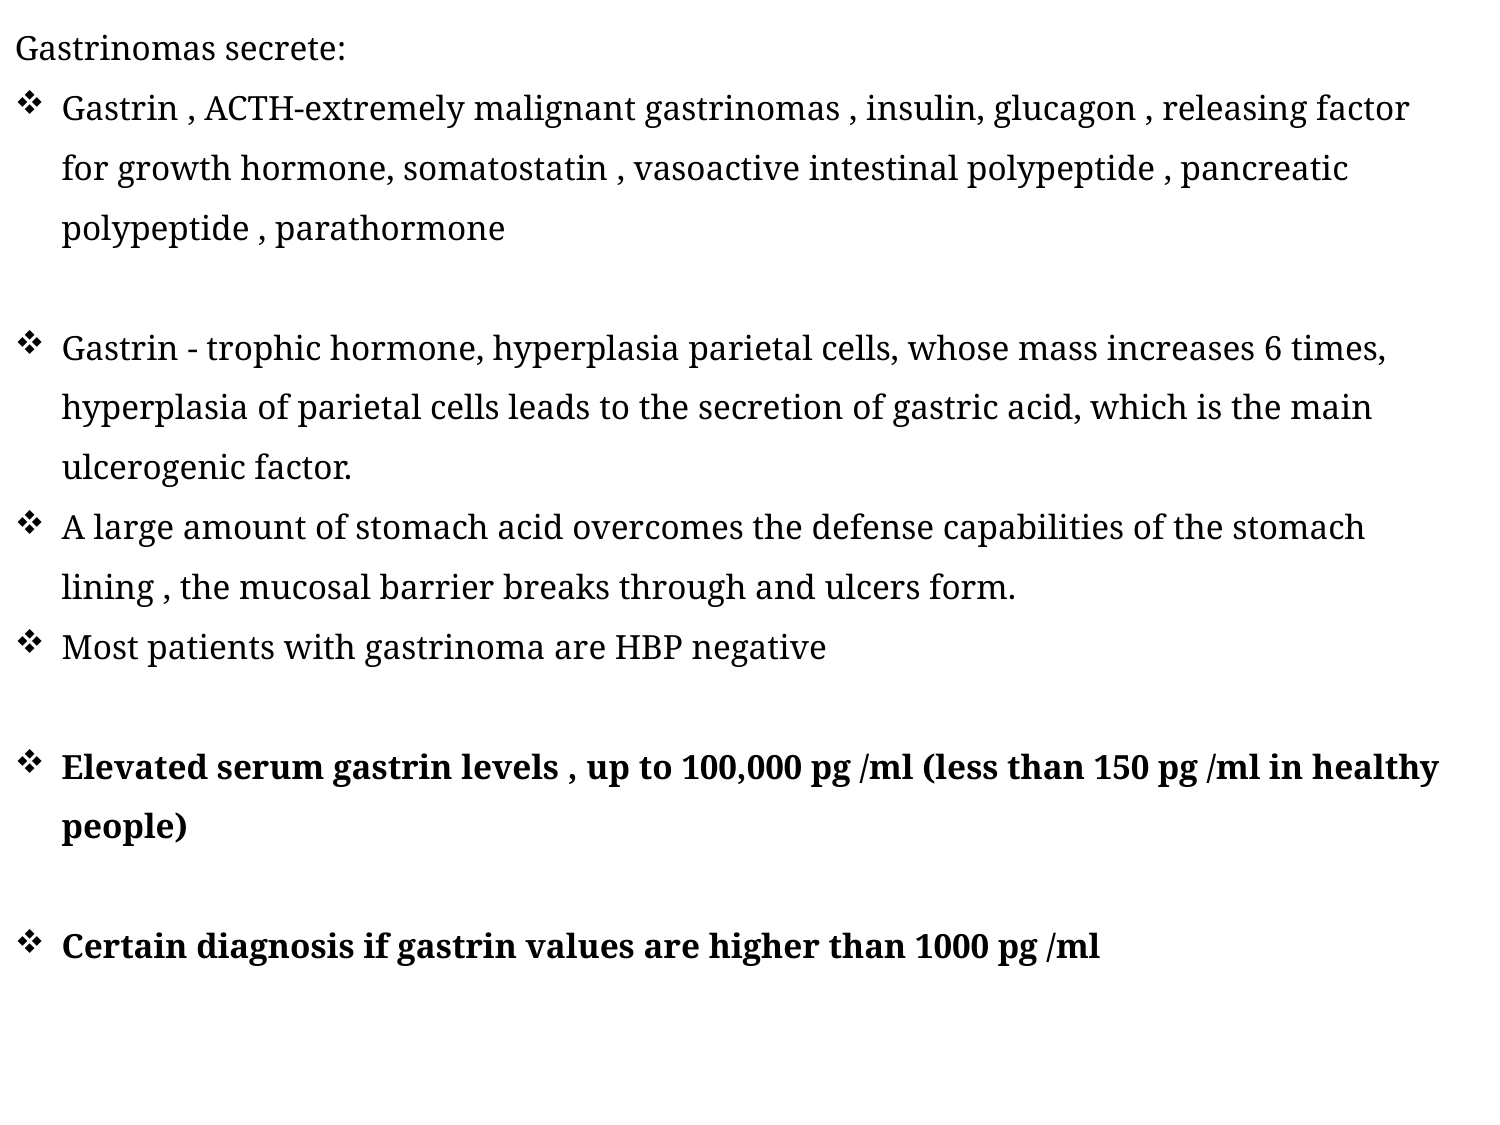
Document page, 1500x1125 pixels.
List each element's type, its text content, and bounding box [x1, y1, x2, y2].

text_box Gastrinomas secrete: Gastrin , ACTH-extremely malignant gastrinomas , insulin, glucagon , releasing factor for growth hormone, somatostatin , vasoactive intestinal polypeptide , pancreatic polypeptide , parathormone Gastrin - trophic hormone, hyperplasia parietal cells, whose mass increases 6 times, hyperplasia of parietal cells leads to the secretion of gastric acid, which is the main ulcerogenic factor. A large amount of stomach acid overcomes the defense capabilities of the stomach lining , the mucosal barrier breaks through and ulcers form. Most patients with gastrinoma are HBP negative Elevated serum gastrin levels , up to 100,000 pg /ml (less than 150 pg /ml in healthy people) Certain diagnosis if gastrin values are higher than 1000 pg /ml [0, 0, 1475, 1123]
